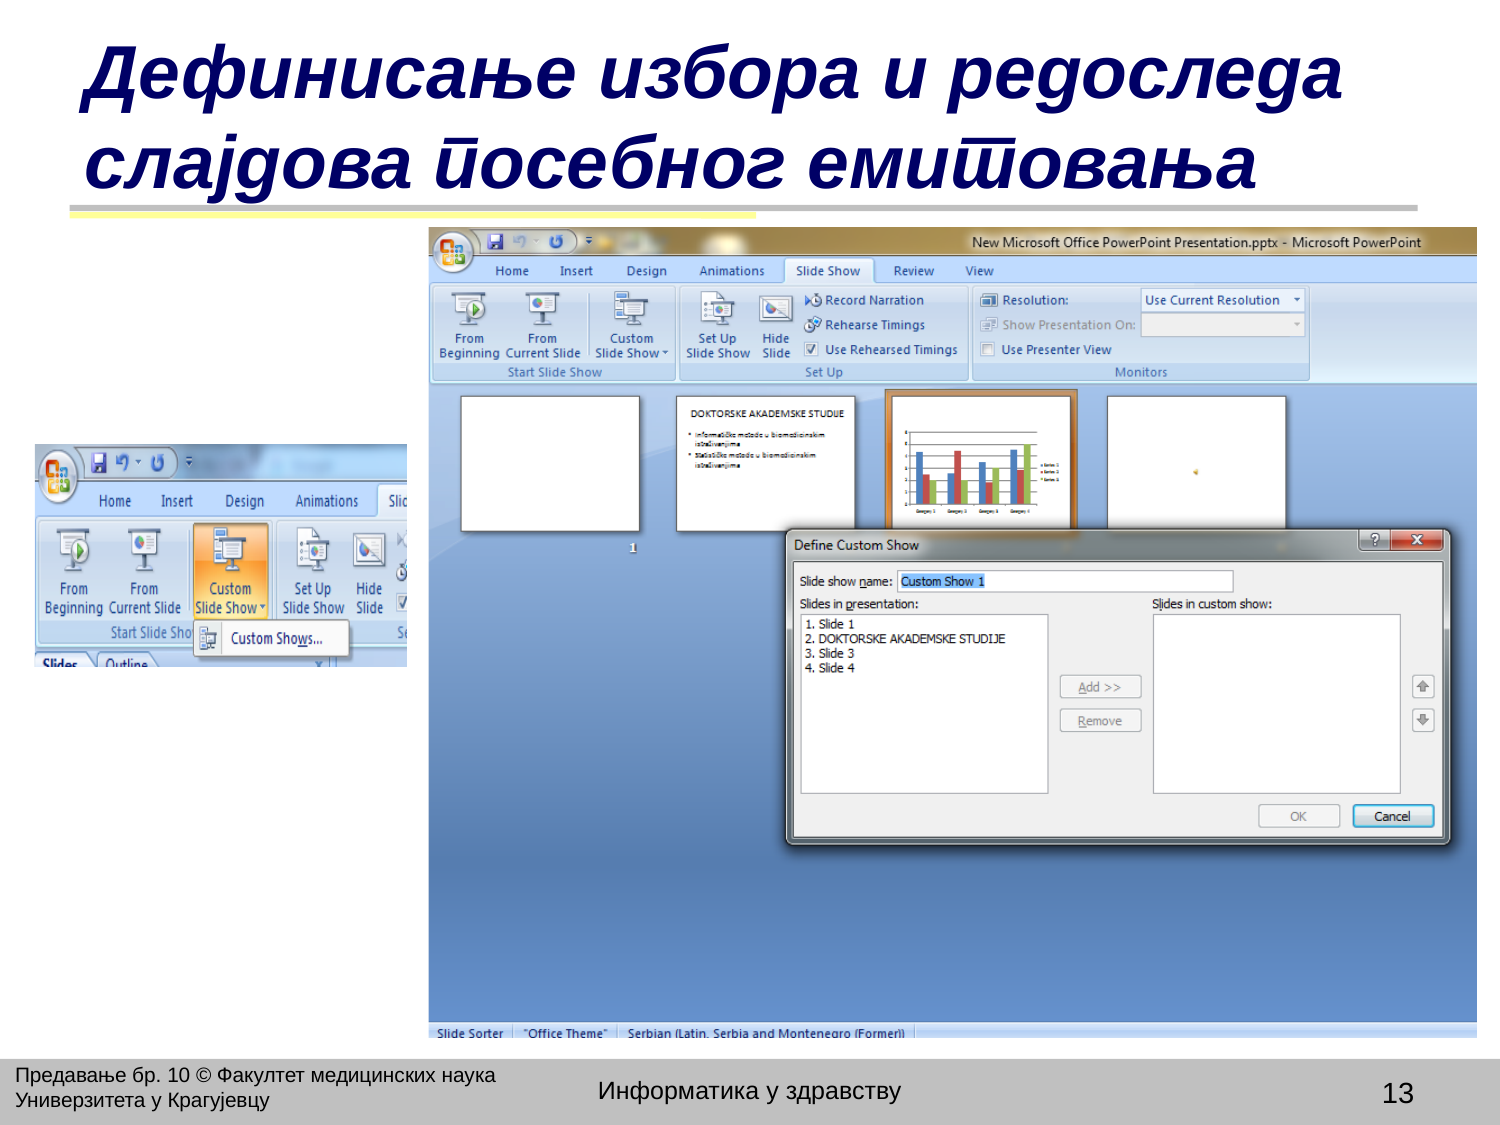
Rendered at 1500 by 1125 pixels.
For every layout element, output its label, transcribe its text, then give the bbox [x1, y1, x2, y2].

title Дефинисање избора и редоследа слајдова посебног емитовања [69, 149, 1426, 208]
picture [428, 227, 1478, 1038]
slide_number Предавање бр. 10 © Факултет медицинских наука Универзитета у Крагујевцу [0, 1053, 616, 1108]
slide_number 13 [1079, 1066, 1430, 1125]
picture [34, 444, 408, 667]
title Дефинисање избора и редоследа слајдова посебног емитовања [69, 19, 1426, 148]
footer Информатика у здравству [512, 1066, 988, 1125]
